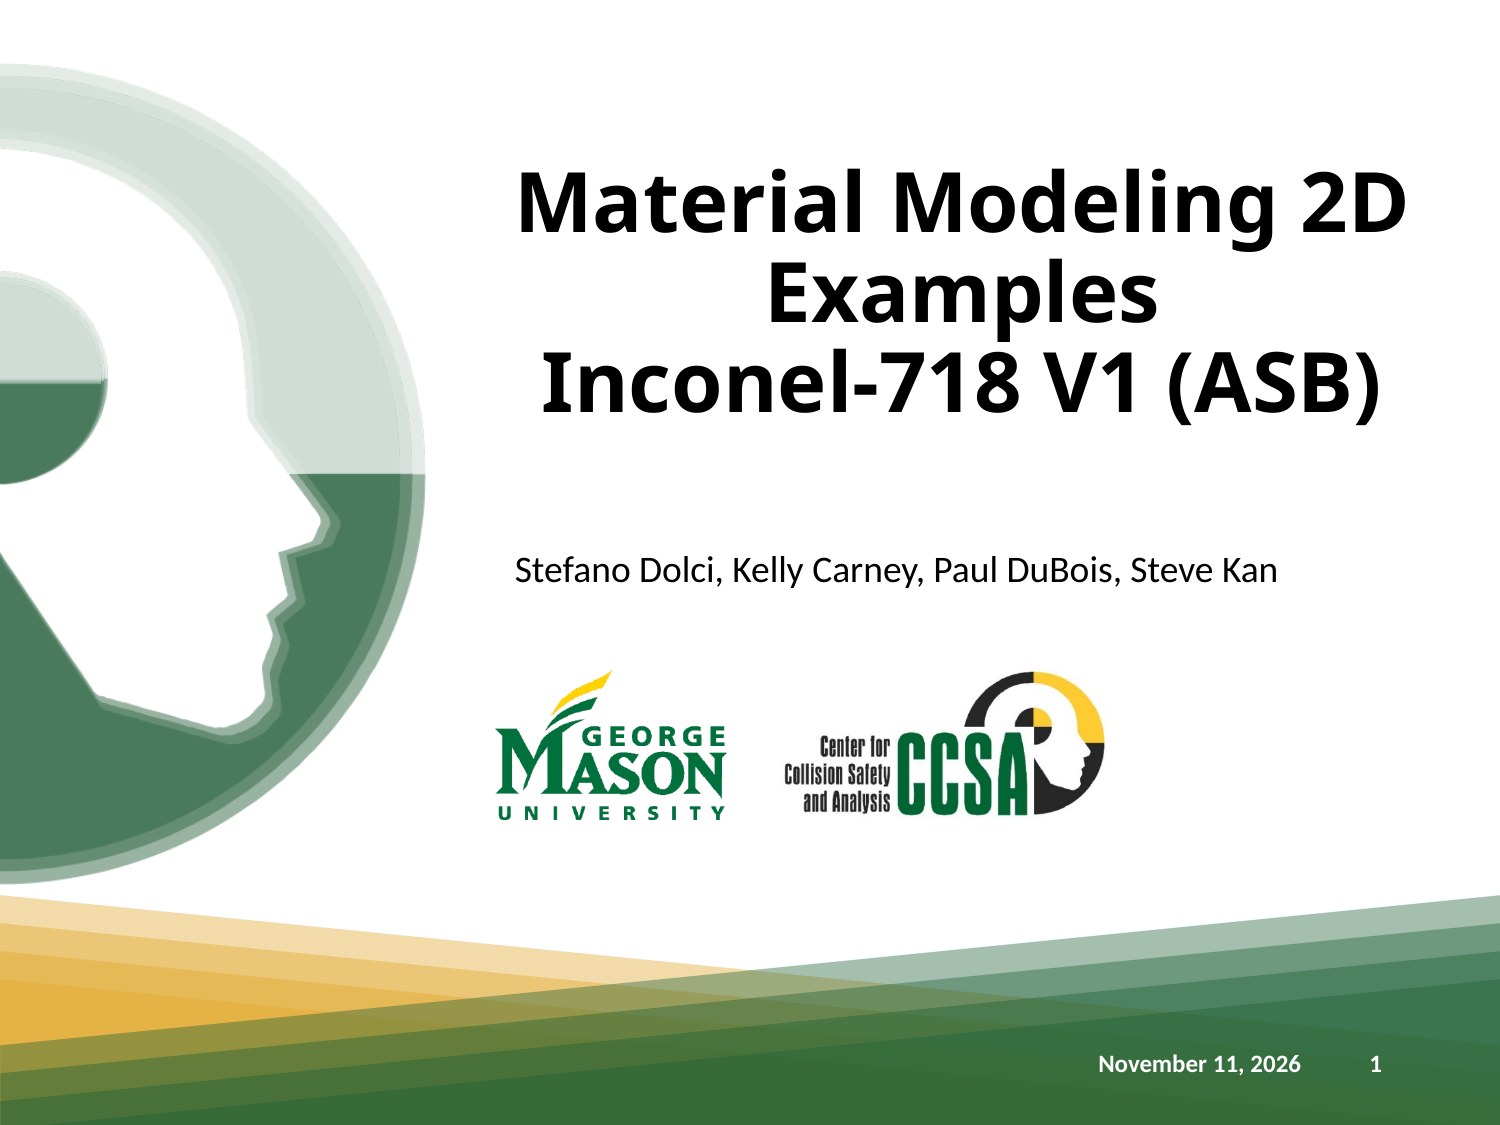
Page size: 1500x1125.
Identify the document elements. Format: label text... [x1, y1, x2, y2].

text_box Stefano Dolci, Kelly Carney, Paul DuBois, Steve Kan [500, 537, 1425, 598]
picture [495, 669, 727, 820]
picture [781, 668, 1108, 819]
slide_number 1 [1083, 1040, 1397, 1100]
title Material Modeling 2D Examples Inconel-718 V1 (ASB) [474, 112, 1450, 480]
picture [0, 895, 1500, 1125]
